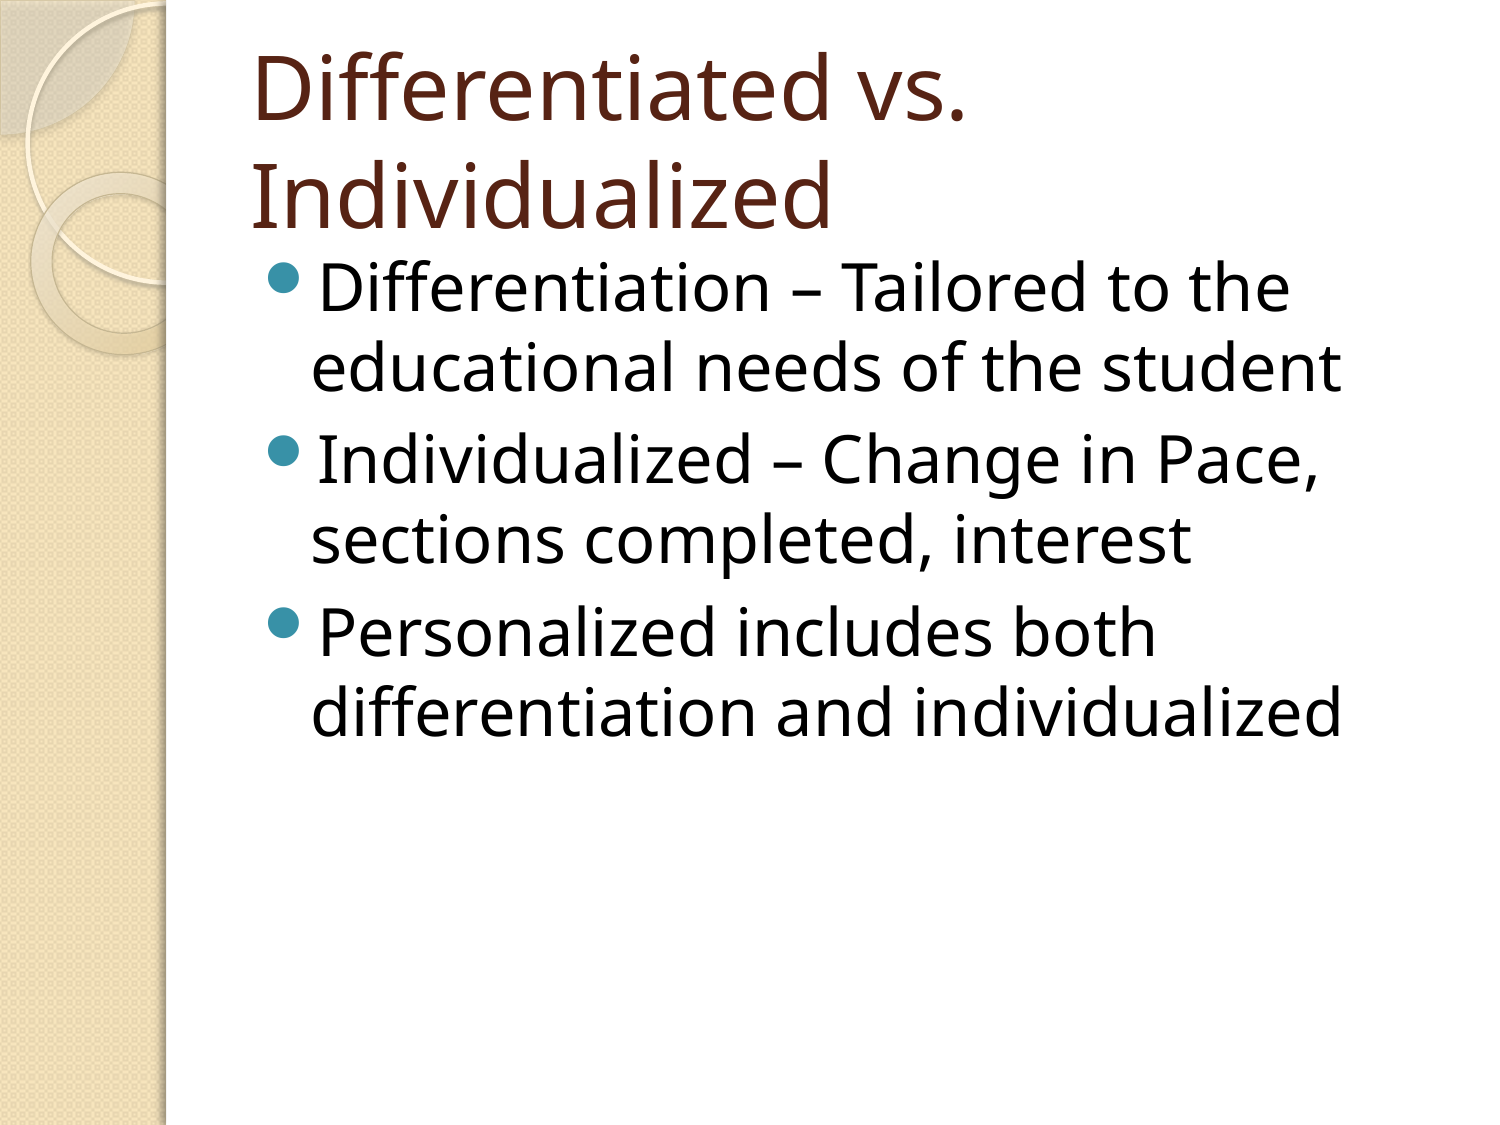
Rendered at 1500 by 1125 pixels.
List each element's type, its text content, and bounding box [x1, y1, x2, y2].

list Differentiation – Tailored to the educational needs of the student Individualized – Change in Pace, sections completed, interest Personalized includes both differentiation and individualized [235, 237, 1466, 1025]
title Differentiated vs. Individualized [235, 45, 1466, 233]
